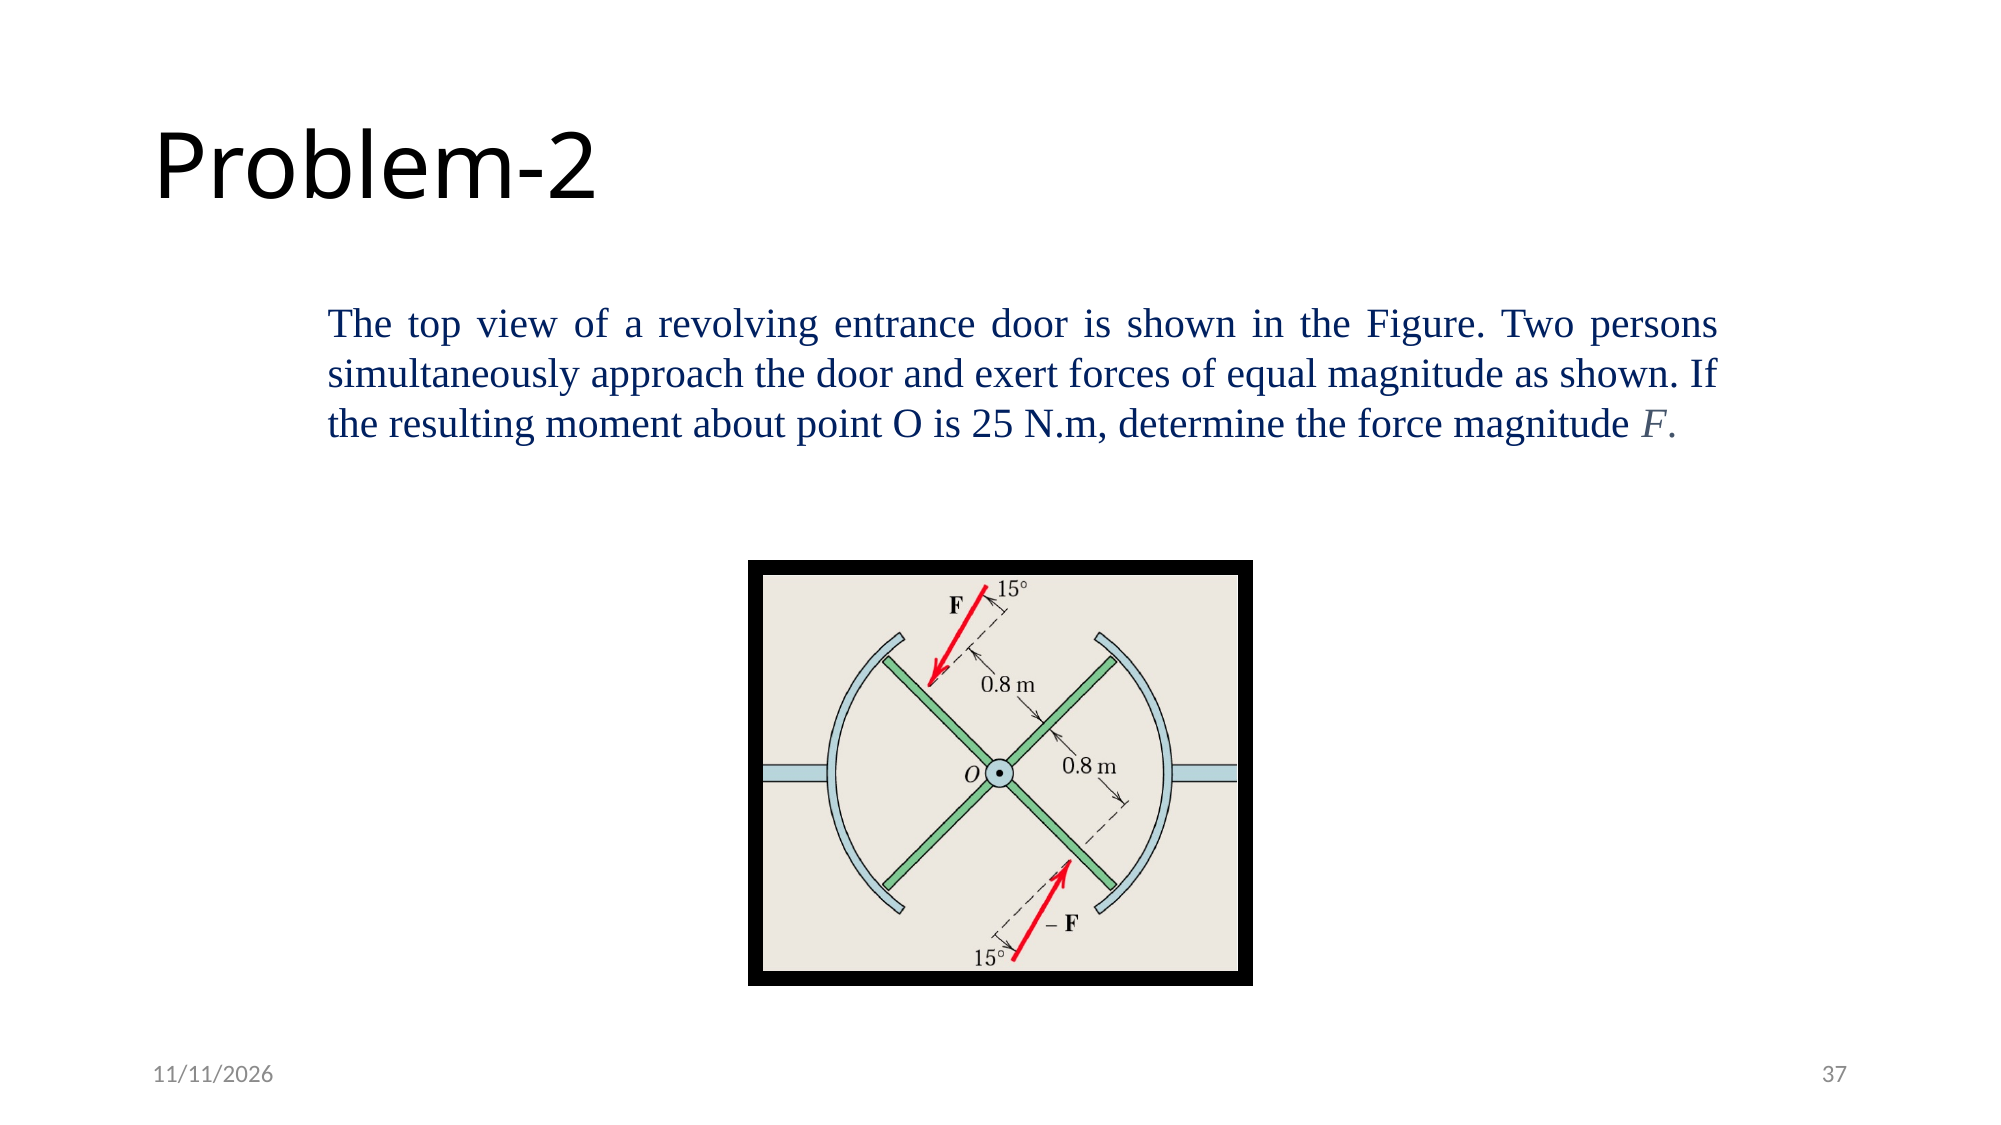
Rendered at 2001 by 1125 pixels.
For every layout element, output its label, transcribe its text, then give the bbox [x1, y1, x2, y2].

text_box The top view of a revolving entrance door is shown in the Figure. Two persons simultaneously approach the door and exert forces of equal magnitude as shown. If the resulting moment about point O is 25 N.m, determine the force magnitude F. [312, 288, 1735, 454]
slide_number 37 [1412, 1042, 1863, 1103]
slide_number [137, 1042, 588, 1103]
picture [762, 574, 1238, 972]
title Problem-2 [137, 59, 1863, 278]
